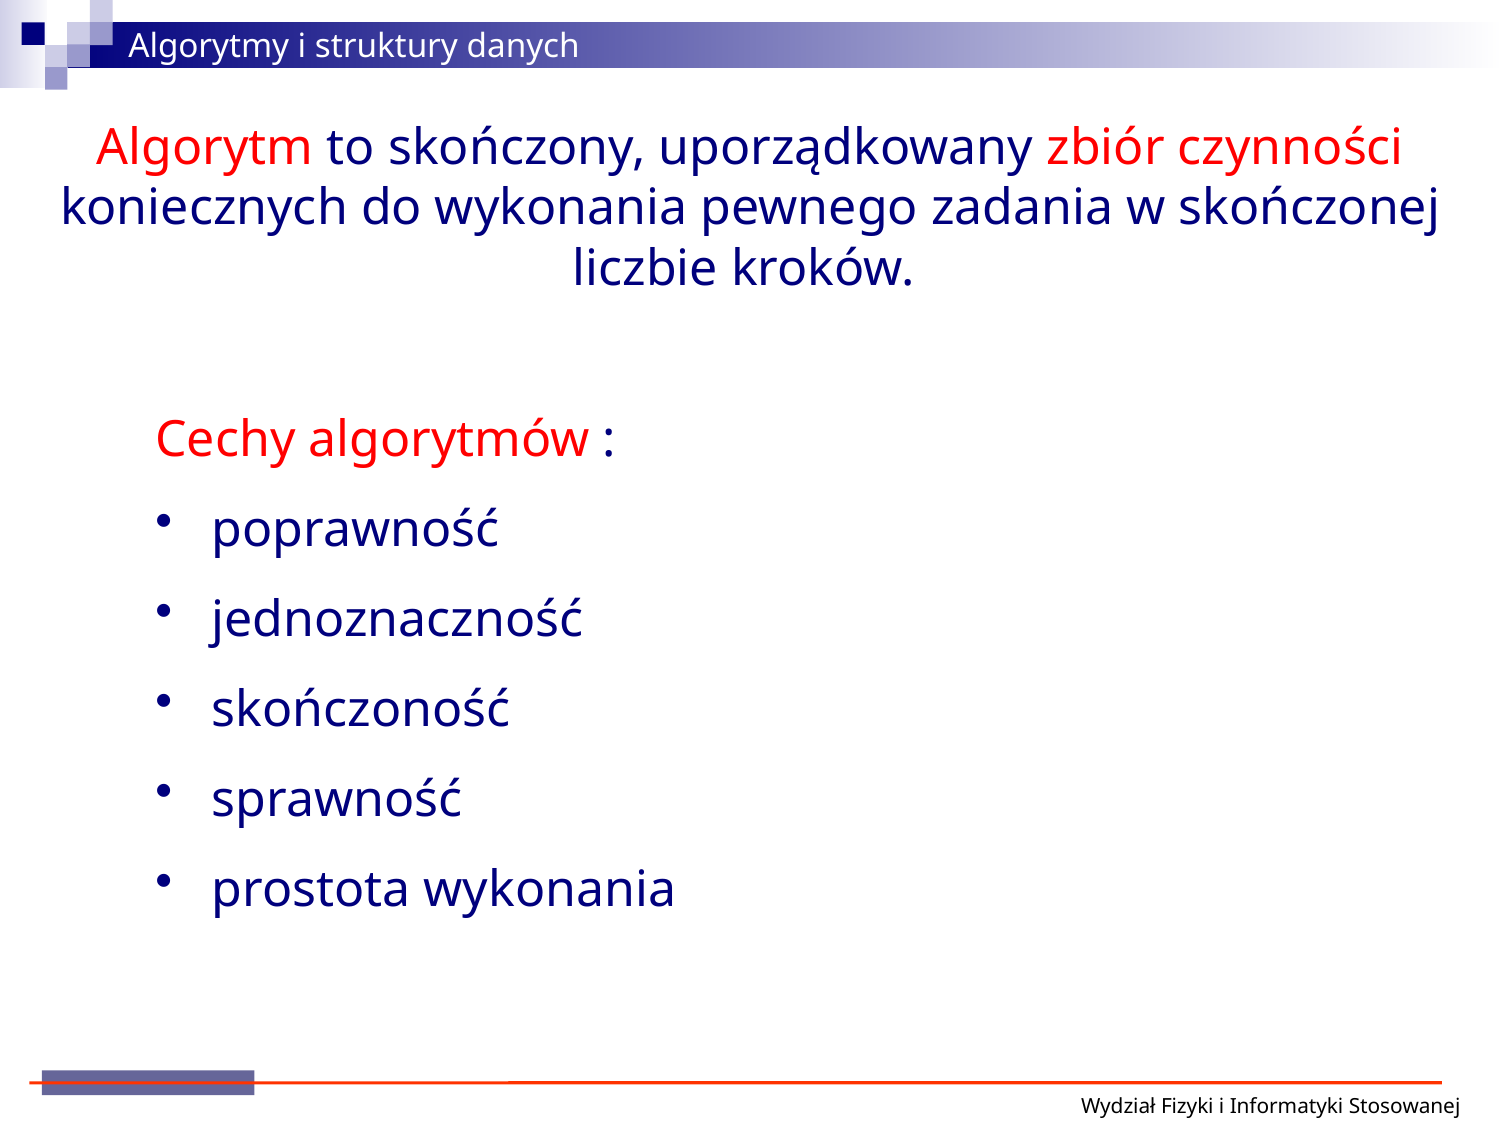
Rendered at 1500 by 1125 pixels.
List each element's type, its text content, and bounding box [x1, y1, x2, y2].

text_box Algorytm to skończony, uporządkowany zbiór czynności koniecznych do wykonania pewnego zadania w skończonej liczbie kroków. [30, 107, 1470, 303]
text_box Algorytmy i struktury danych [113, 16, 749, 71]
text_box Wydział Fizyki i Informatyki Stosowanej [1066, 1084, 1476, 1125]
text_box Cechy algorytmów : poprawność jednoznaczność skończoność sprawność prostota wykonania [140, 369, 754, 1014]
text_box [29, 1070, 1443, 1096]
